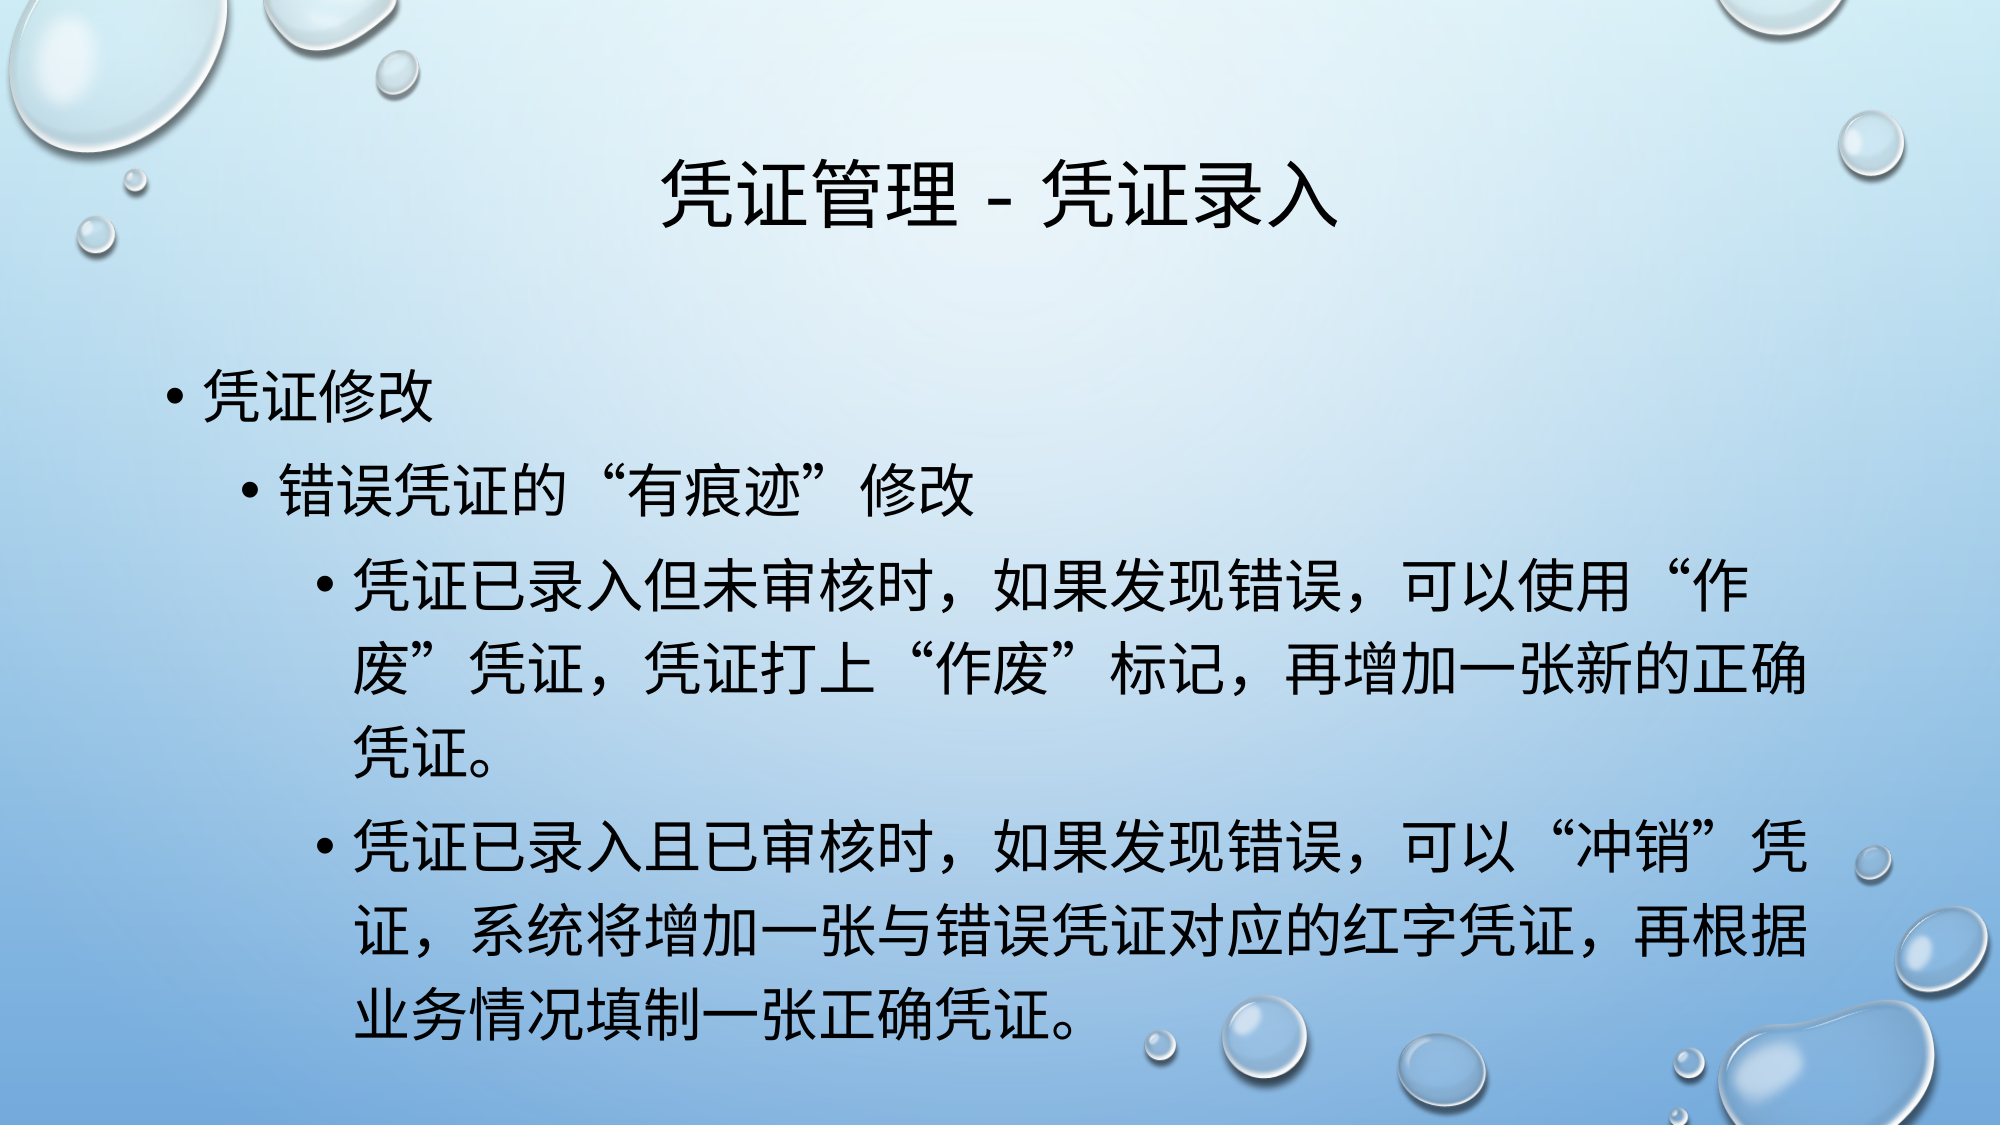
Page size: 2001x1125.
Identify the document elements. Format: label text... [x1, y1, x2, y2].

picture [0, 0, 2000, 1125]
title 凭证管理-凭证录入 [149, 67, 1851, 329]
list 凭证修改 错误凭证的“有痕迹”修改 凭证已录入但未审核时，如果发现错误，可以使用“作废”凭证，凭证打上“作废”标记，再增加一张新的正确凭证。 凭证已录入且已审核时，如果发现错误，可以“冲销”凭证，系统将增加一张与错误凭证对应的红字凭证，再根据业务情况填制一张正确凭证。 [149, 339, 1850, 1103]
